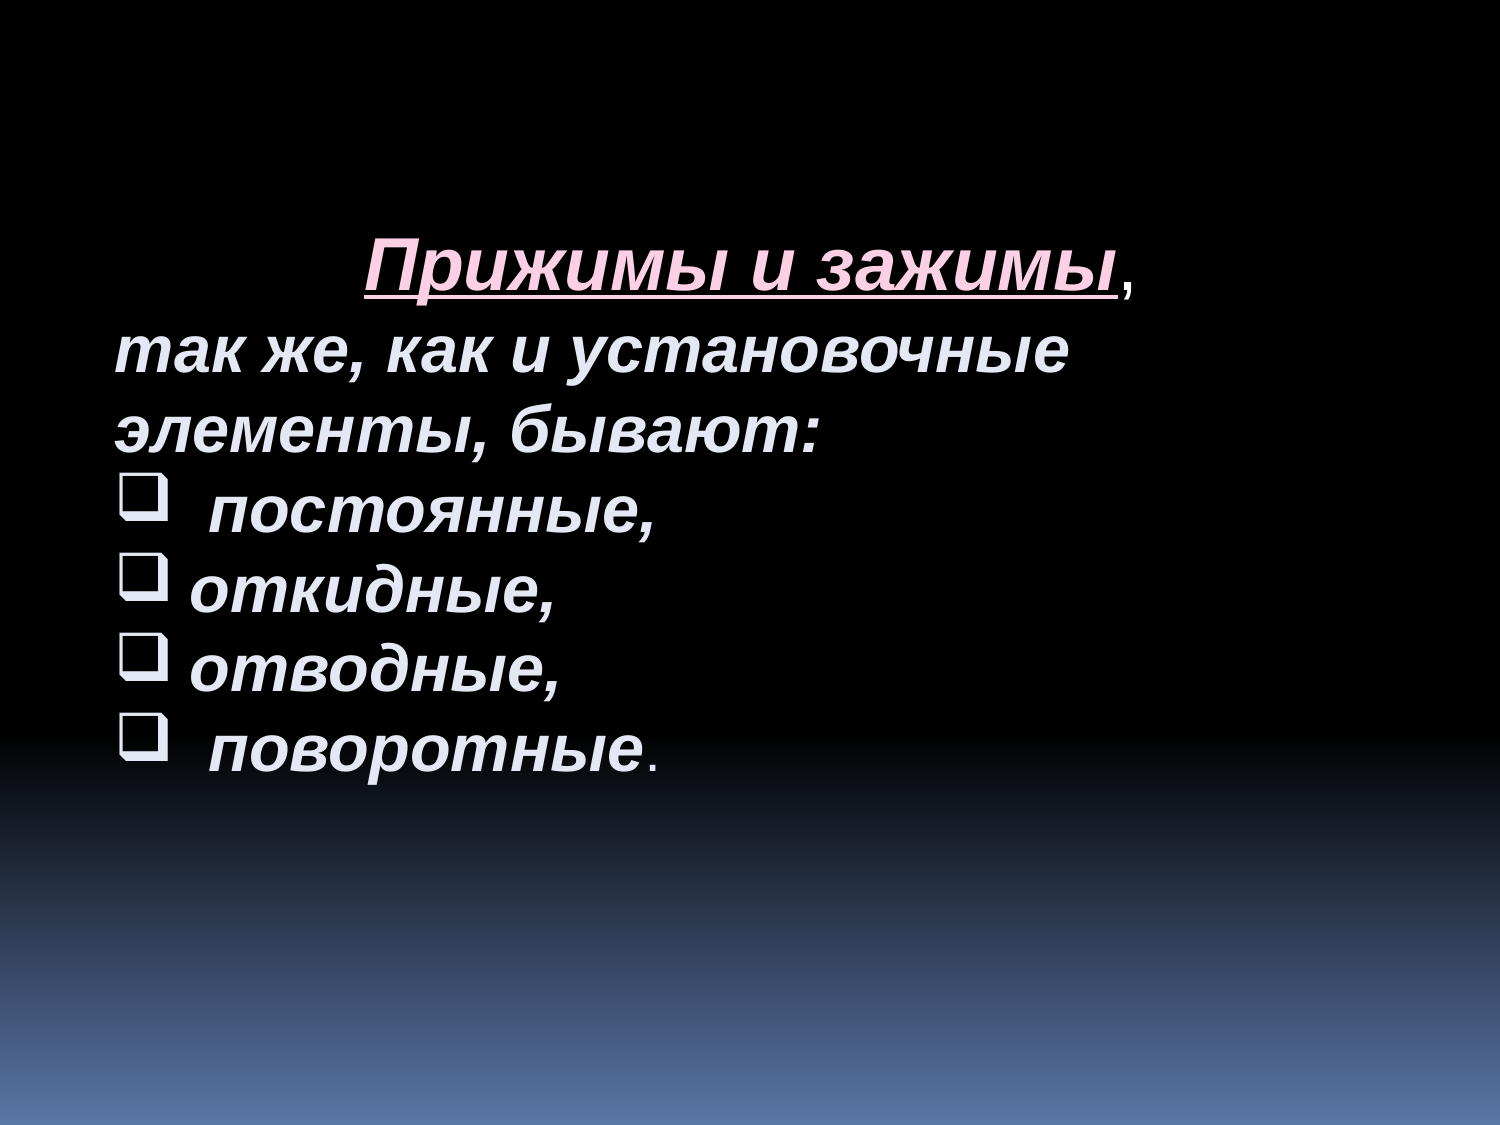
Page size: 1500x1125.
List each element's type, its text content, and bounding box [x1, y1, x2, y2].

text_box Прижимы и зажимы, так же, как и установочные элементы, бы­вают: постоянные, откидные, отводные, поворотные. [100, 208, 1424, 793]
